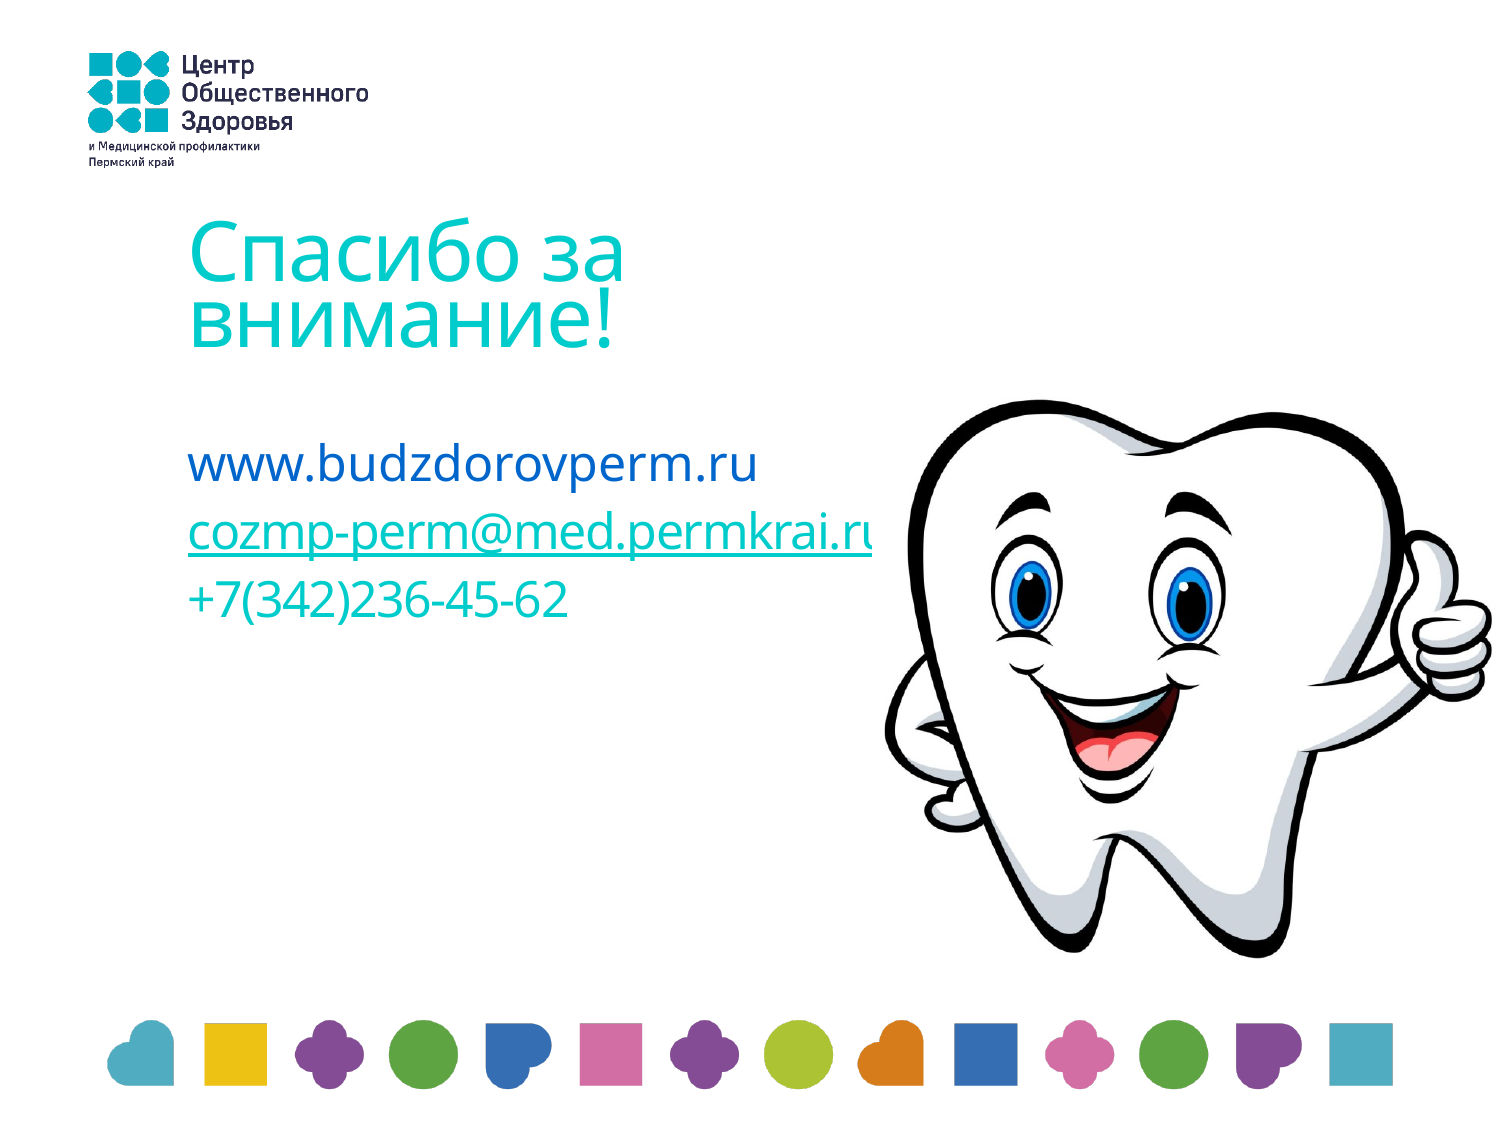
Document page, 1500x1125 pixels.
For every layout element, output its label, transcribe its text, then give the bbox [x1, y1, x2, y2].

text_box Спасибо за внимание! www.budzdorovperm.ru cozmp-perm@med.permkrai.ru +7(342)236-45-62 [187, 223, 1059, 646]
picture [872, 385, 1500, 972]
picture [87, 51, 368, 168]
picture [99, 1011, 1400, 1112]
